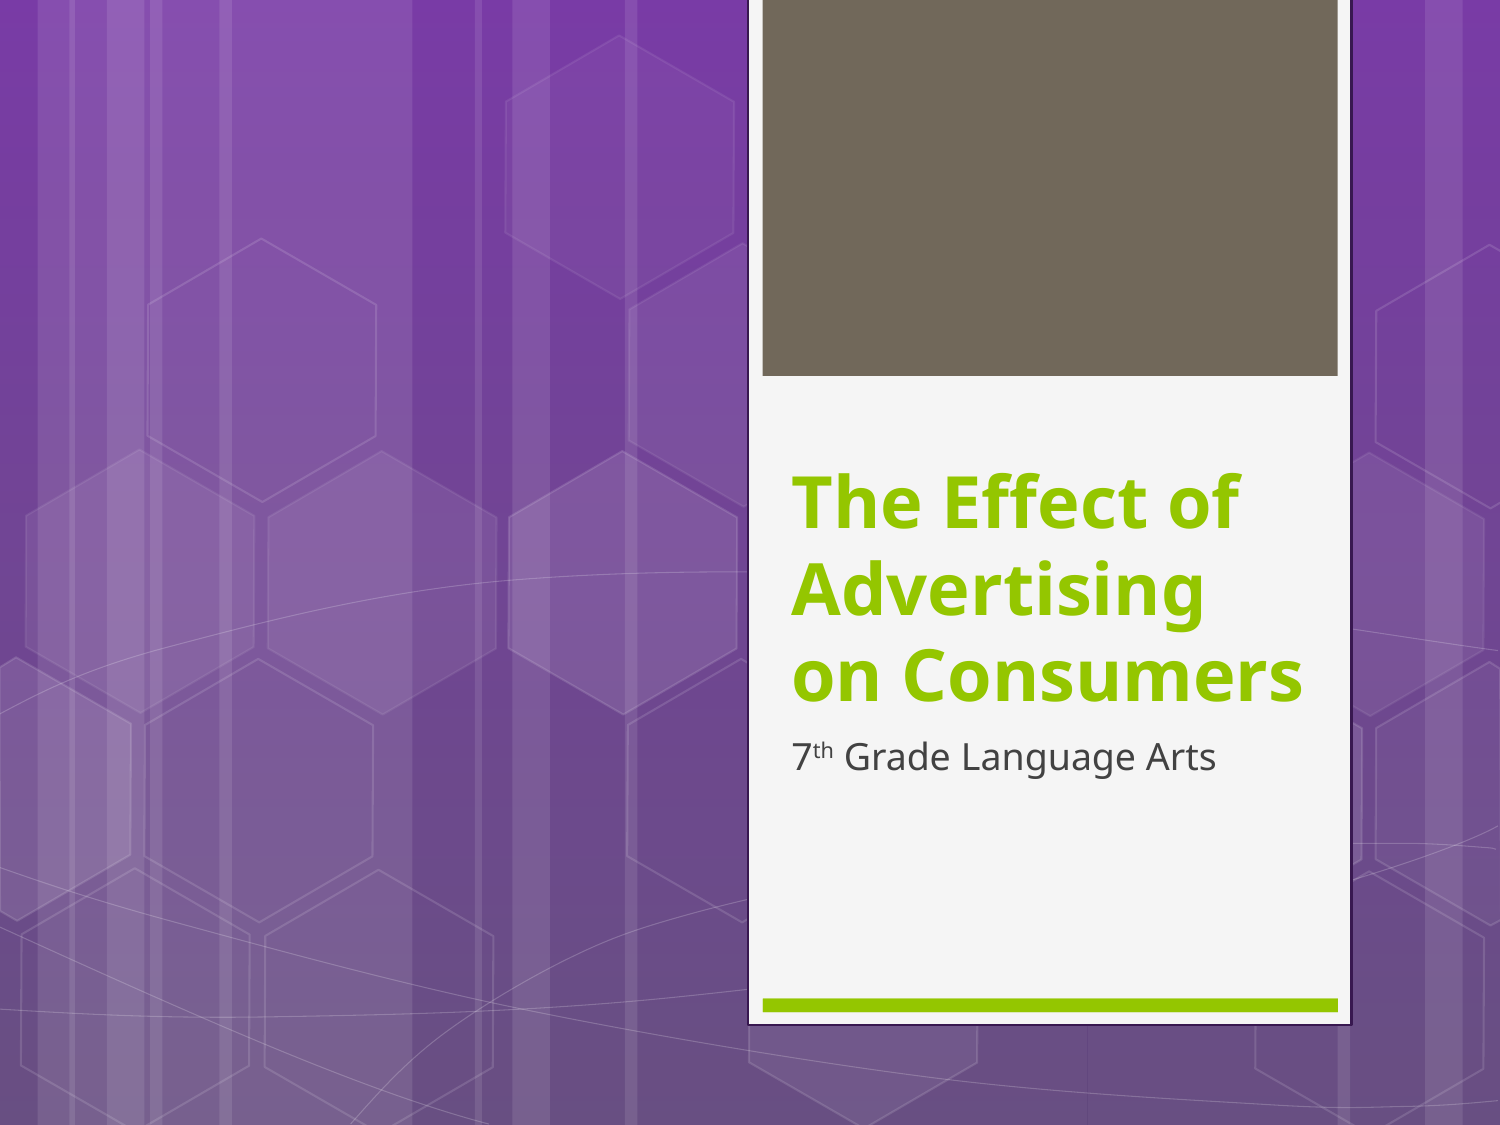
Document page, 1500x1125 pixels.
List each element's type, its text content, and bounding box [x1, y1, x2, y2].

title The Effect of Advertising on Consumers [776, 444, 1320, 724]
subtitle 7th Grade Language Arts [776, 725, 1320, 933]
